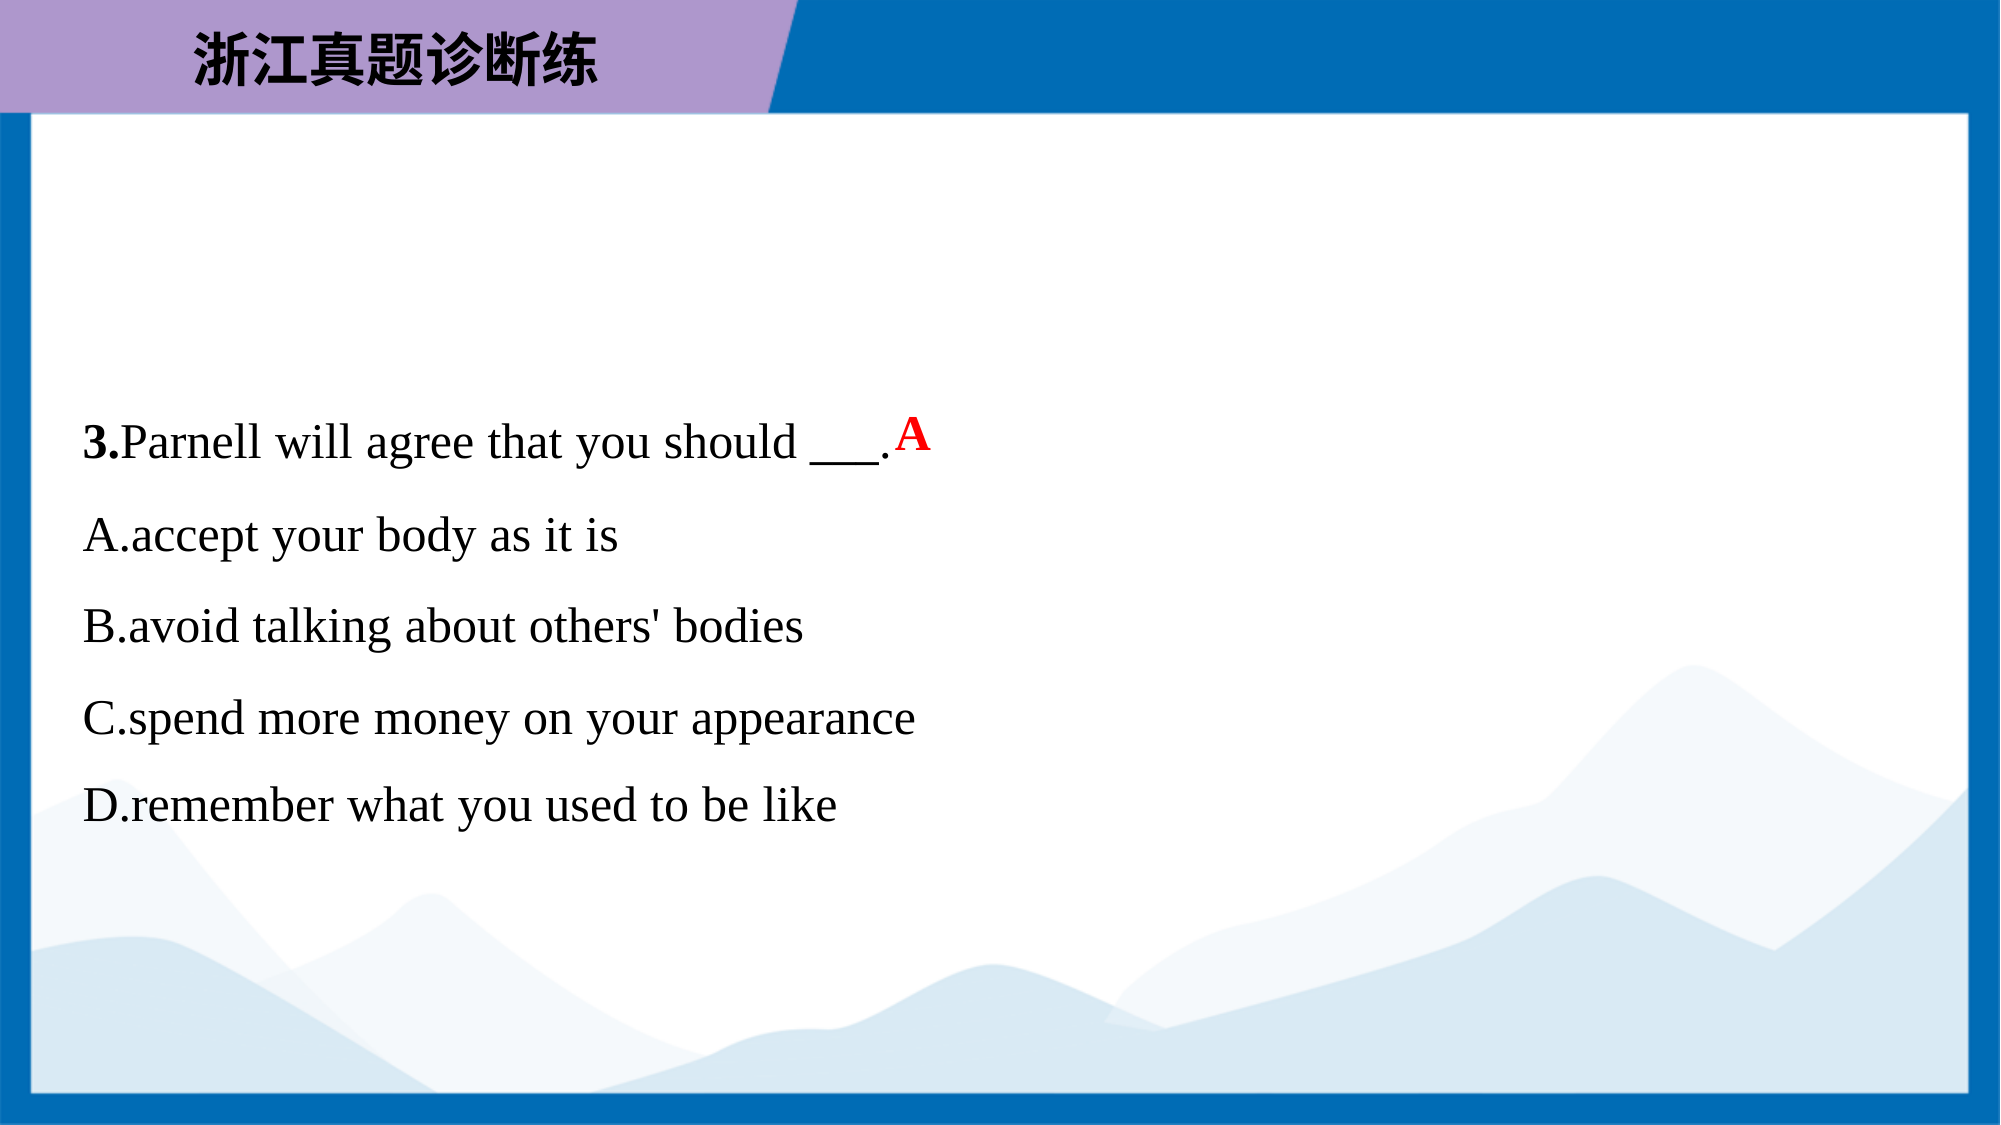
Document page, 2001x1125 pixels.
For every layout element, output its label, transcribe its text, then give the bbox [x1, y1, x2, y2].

text_box A [876, 372, 949, 452]
picture [0, 0, 2000, 1125]
text_box 3.Parnell will agree that you should ___. [82, 380, 1917, 459]
text_box A.accept your body as it is B.avoid talking about others' bodies C.spend more money on your appearance D.remember what you used to be like [82, 469, 1917, 823]
